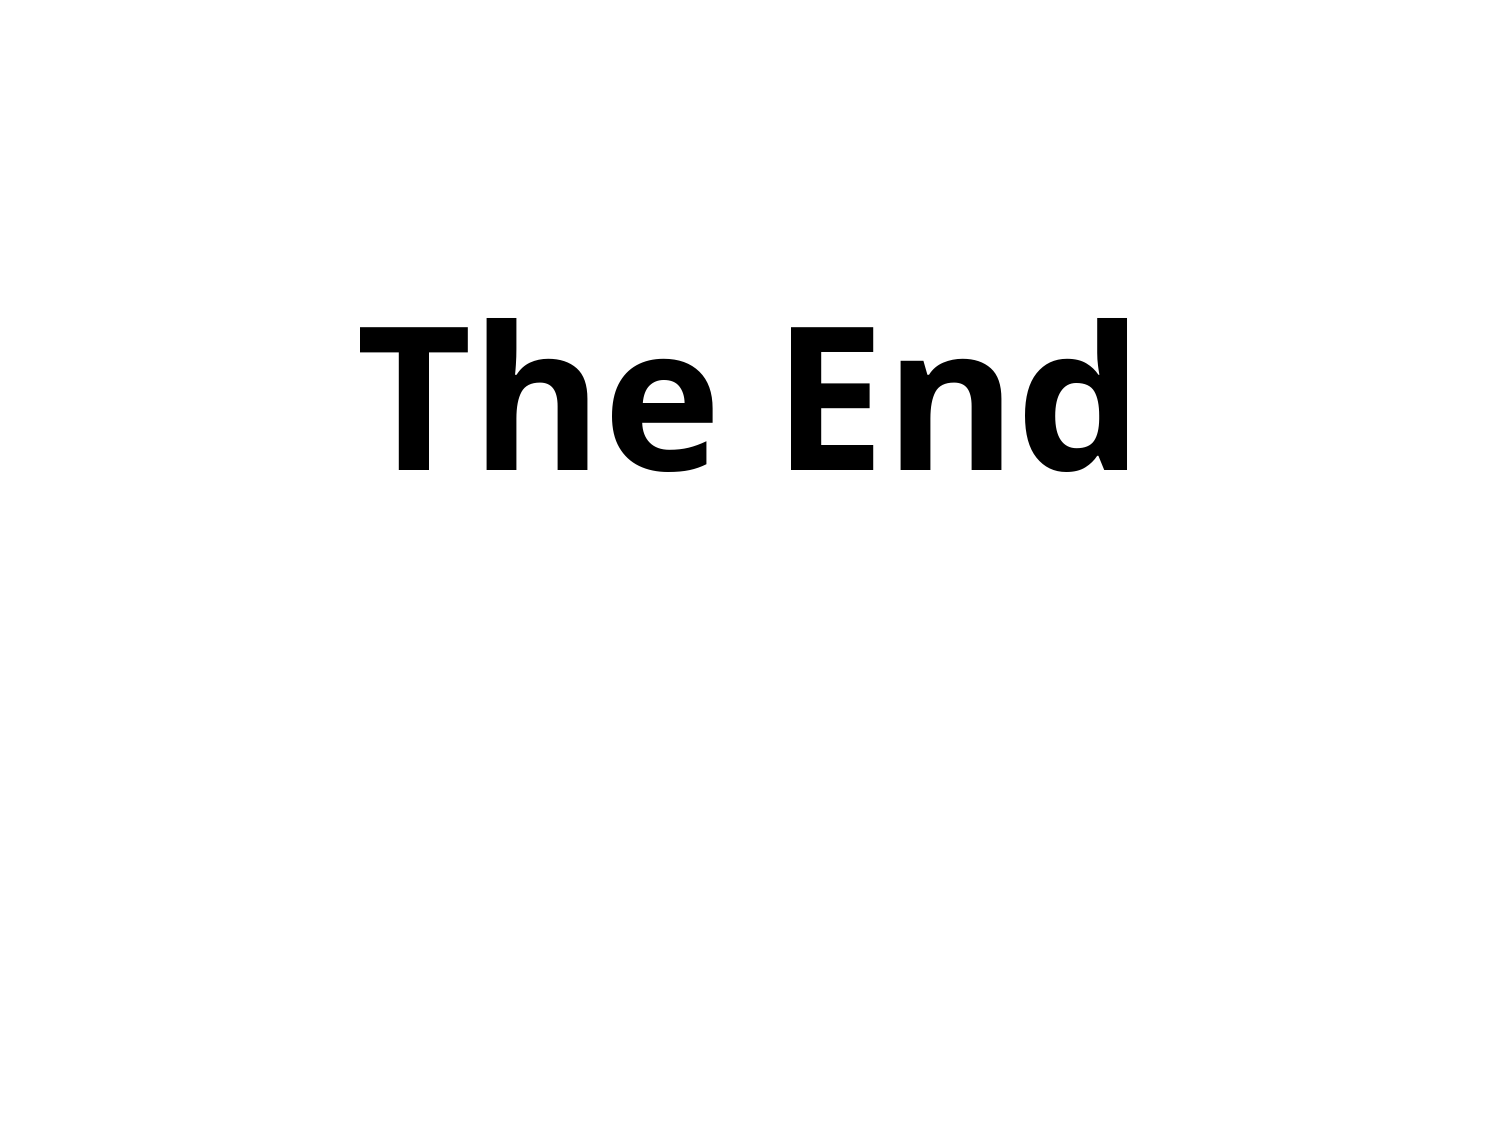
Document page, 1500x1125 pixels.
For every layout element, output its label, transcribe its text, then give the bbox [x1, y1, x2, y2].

list The End [75, 262, 1425, 1005]
